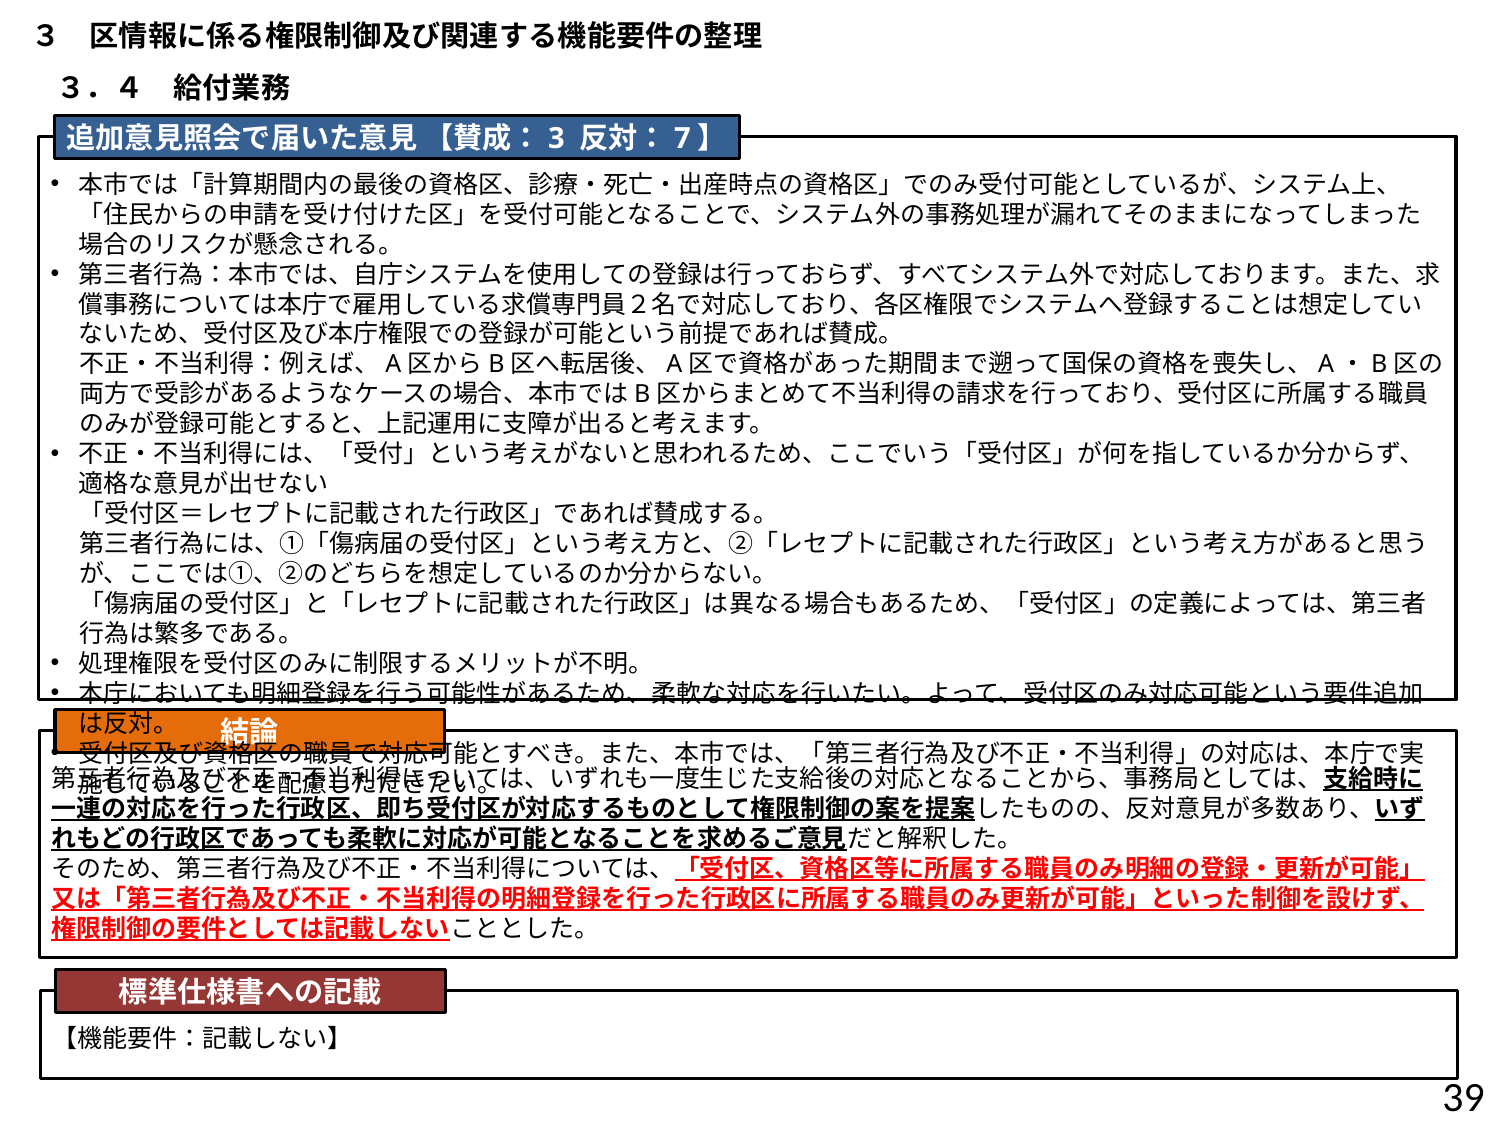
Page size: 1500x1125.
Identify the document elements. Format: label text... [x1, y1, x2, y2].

text_box 標準仕様書への記載 [54, 967, 448, 1014]
text_box 結論 [53, 707, 447, 755]
text_box 第三者行為及び不正・不当利得については、いずれも一度生じた支給後の対応となることから、事務局としては、支給時に一連の対応を行った行政区、即ち受付区が対応するものとして権限制御の案を提案したものの、反対意見が多数あり、いずれもどの行政区であっても柔軟に対応が可能となることを求めるご意見だと解釈した。 そのため、第三者行為及び不正・不当利得については、「受付区、資格区等に所属する職員のみ明細の登録・更新が可能」又は「第三者行為及び不正・不当利得の明細登録を行った行政区に所属する職員のみ更新が可能」といった制御を設けず、権限制御の要件としては記載しないこととした。 [39, 730, 1457, 958]
text_box 本市では「計算期間内の最後の資格区、診療・死亡・出産時点の資格区」でのみ受付可能としているが、システム上、「住民からの申請を受け付けた区」を受付可能となることで、システム外の事務処理が漏れてそのままになってしまった場合のリスクが懸念される。 第三者行為：本市では、自庁システムを使用しての登録は行っておらず、すべてシステム外で対応しております。また、求償事務については本庁で雇用している求償専門員２名で対応しており、各区権限でシステムへ登録することは想定していないため、受付区及び本庁権限での登録が可能という前提であれば賛成。 不正・不当利得：例えば、A区からB区へ転居後、A区で資格があった期間まで遡って国保の資格を喪失し、A・B区の両方で受診があるようなケースの場合、本市ではB区からまとめて不当利得の請求を行っており、受付区に所属する職員のみが登録可能とすると、上記運用に支障が出ると考えます。 不正・不当利得には、「受付」という考えがないと思われるため、ここでいう「受付区」が何を指しているか分からず、適格な意見が出せない 「受付区＝レセプトに記載された行政区」であれば賛成する。 第三者行為には、①「傷病届の受付区」という考え方と、②「レセプトに記載された行政区」という考え方があると思うが、ここでは①、②のどちらを想定しているのか分からない。 「傷病届の受付区」と「レセプトに記載された行政区」は異なる場合もあるため、「受付区」の定義によっては、第三者行為は繁多である。 処理権限を受付区のみに制限するメリットが不明。 本庁においても明細登録を行う可能性があるため、柔軟な対応を行いたい。よって、受付区のみ対応可能という要件追加は反対。 受付区及び資格区の職員で対応可能とすべき。また、本市では、「第三者行為及び不正・不当利得」の対応は、本庁で実施していることを配慮しただきたい。 [38, 136, 1457, 700]
text_box 追加意見照会で届いた意見 【賛成：3 反対：7】 [52, 113, 741, 160]
slide_number 38 [1149, 1065, 1500, 1125]
text_box ３ 区情報に係る権限制御及び関連する機能要件の整理 [16, 2, 1440, 49]
text_box ３．４ 給付業務 [41, 54, 1465, 100]
text_box 【機能要件：記載しない】 [40, 990, 1458, 1079]
